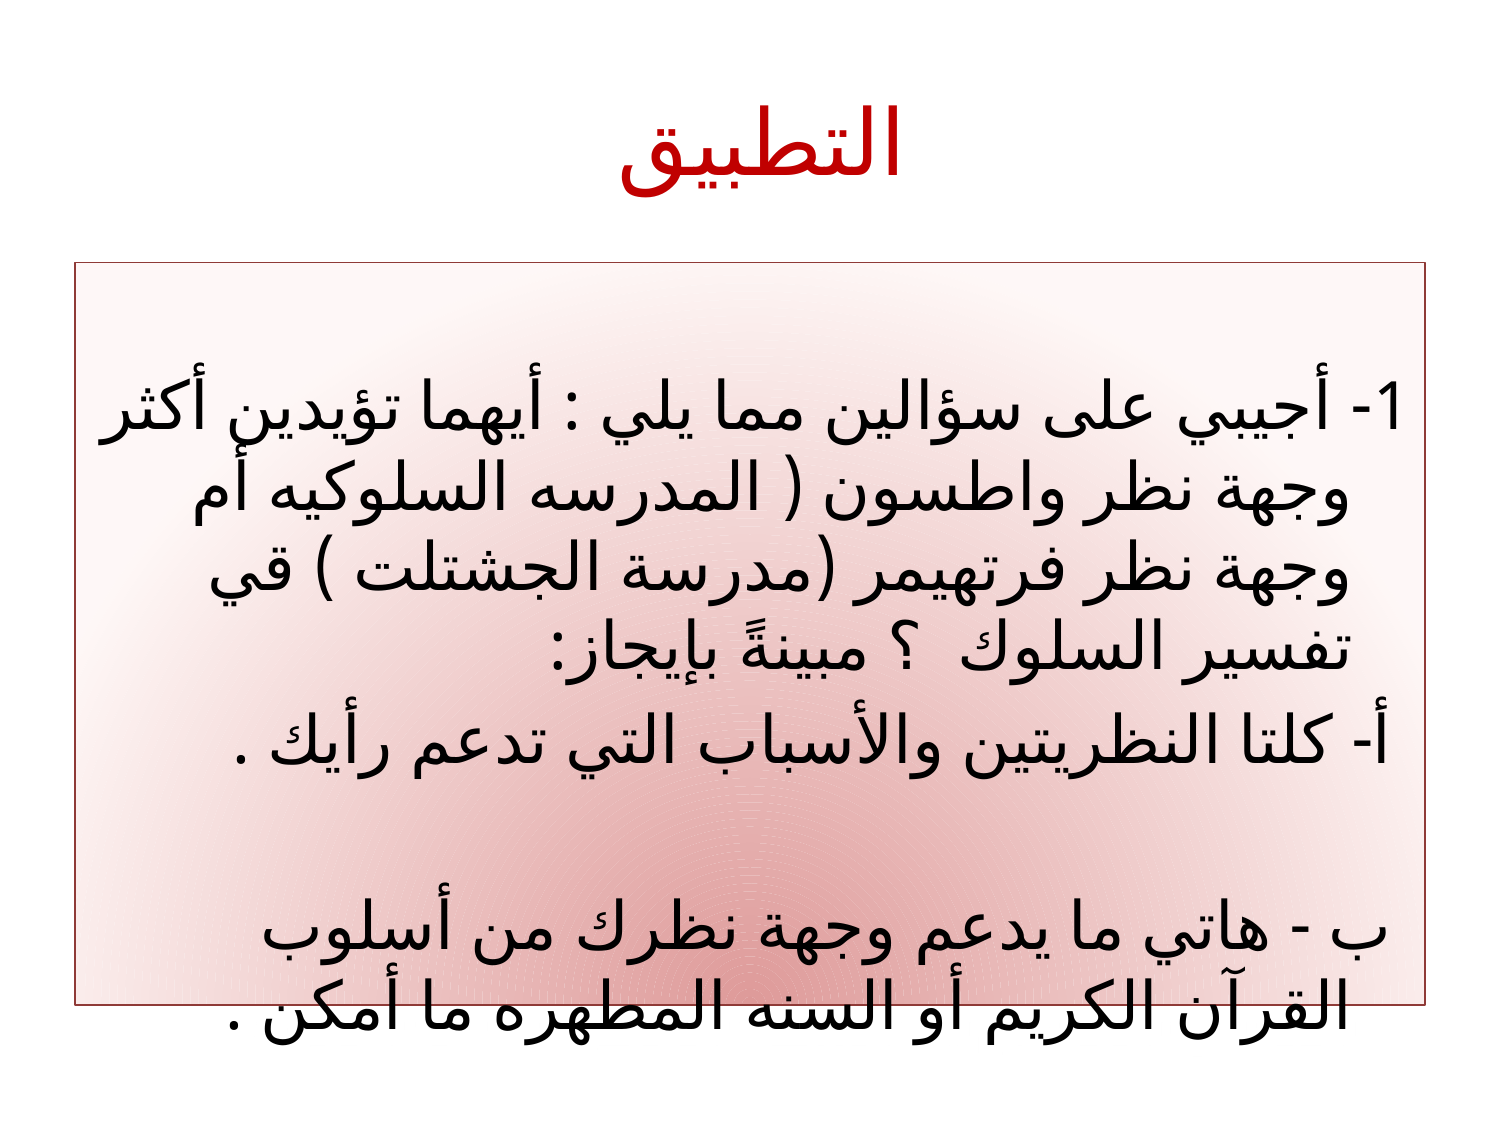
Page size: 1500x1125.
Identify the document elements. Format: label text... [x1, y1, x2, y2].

title التطبيق [75, 45, 1425, 233]
list 1- أجيبي على سؤالين مما يلي : أيهما تؤيدين أكثر وجهة نظر واطسون ( المدرسه السلوكيه أم وجهة نظر فرتهيمر (مدرسة الجشتلت ) قي تفسير السلوك ؟ مبينةً بإيجاز: أ- كلتا النظريتين والأسباب التي تدعم رأيك . ب - هاتي ما يدعم وجهة نظرك من أسلوب القرآن الكريم أو السنه المطهره ما أمكن . [74, 262, 1426, 1006]
